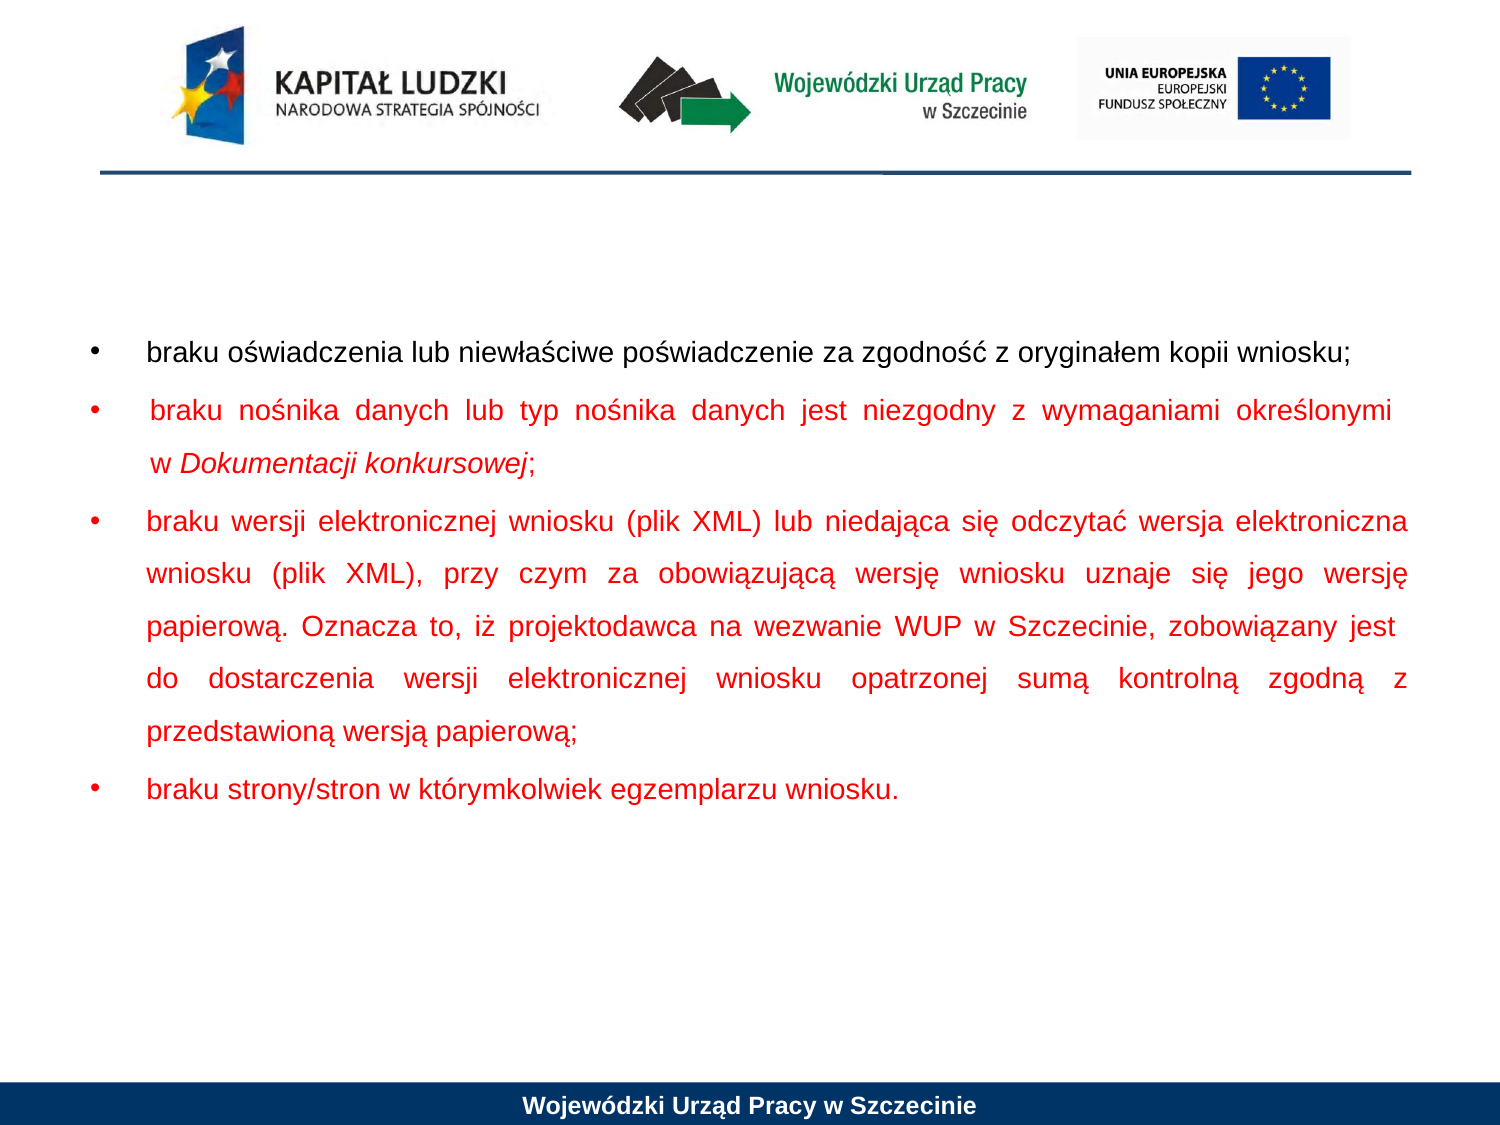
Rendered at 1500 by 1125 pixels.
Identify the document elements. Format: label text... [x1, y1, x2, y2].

picture [159, 24, 1353, 149]
list braku oświadczenia lub niewłaściwe poświadczenie za zgodność z oryginałem kopii wniosku; braku nośnika danych lub typ nośnika danych jest niezgodny z wymaganiami określonymi w Dokumentacji konkursowej; braku wersji elektronicznej wniosku (plik XML) lub niedająca się odczytać wersja elektroniczna wniosku (plik XML), przy czym za obowiązującą wersję wniosku uznaje się jego wersję papierową. Oznacza to, iż projektodawca na wezwanie WUP w Szczecinie, zobowiązany jest do dostarczenia wersji elektronicznej wniosku opatrzonej sumą kontrolną zgodną z przedstawioną wersją papierową; braku strony/stron w którymkolwiek egzemplarzu wniosku. [74, 262, 1426, 1006]
